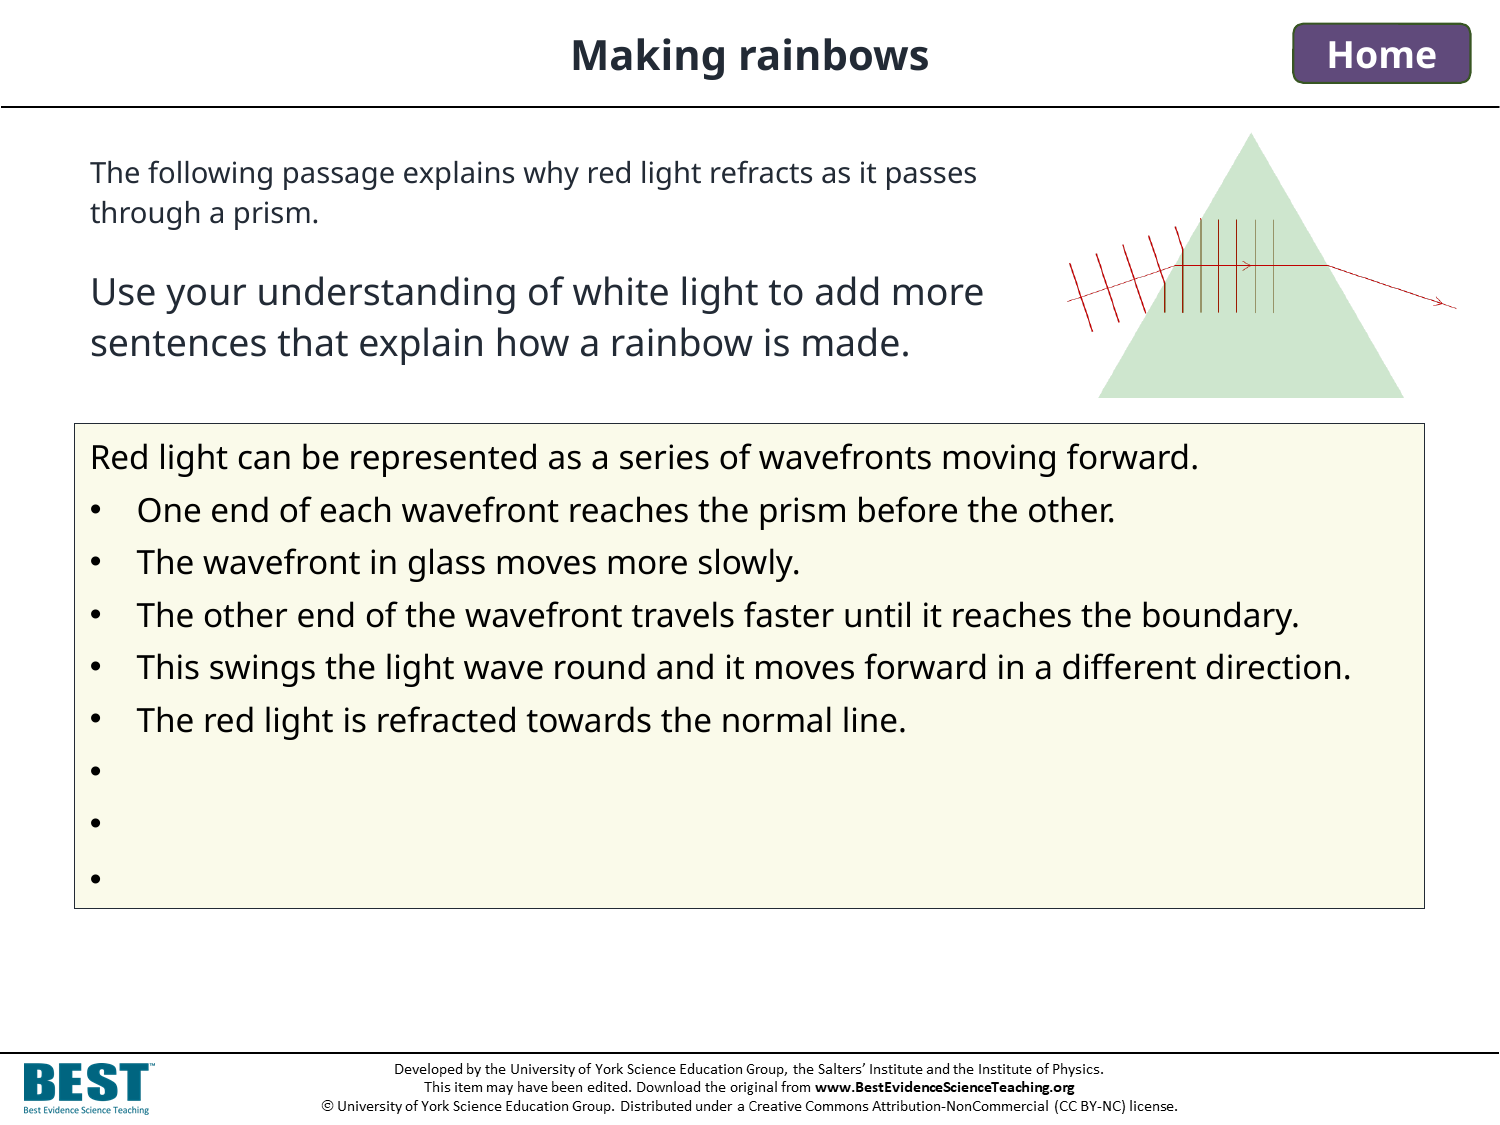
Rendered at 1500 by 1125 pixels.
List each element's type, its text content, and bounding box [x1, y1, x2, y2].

picture [0, 106, 1500, 1125]
text_box Home [1292, 22, 1472, 84]
text_box Making rainbows [26, 0, 1474, 106]
